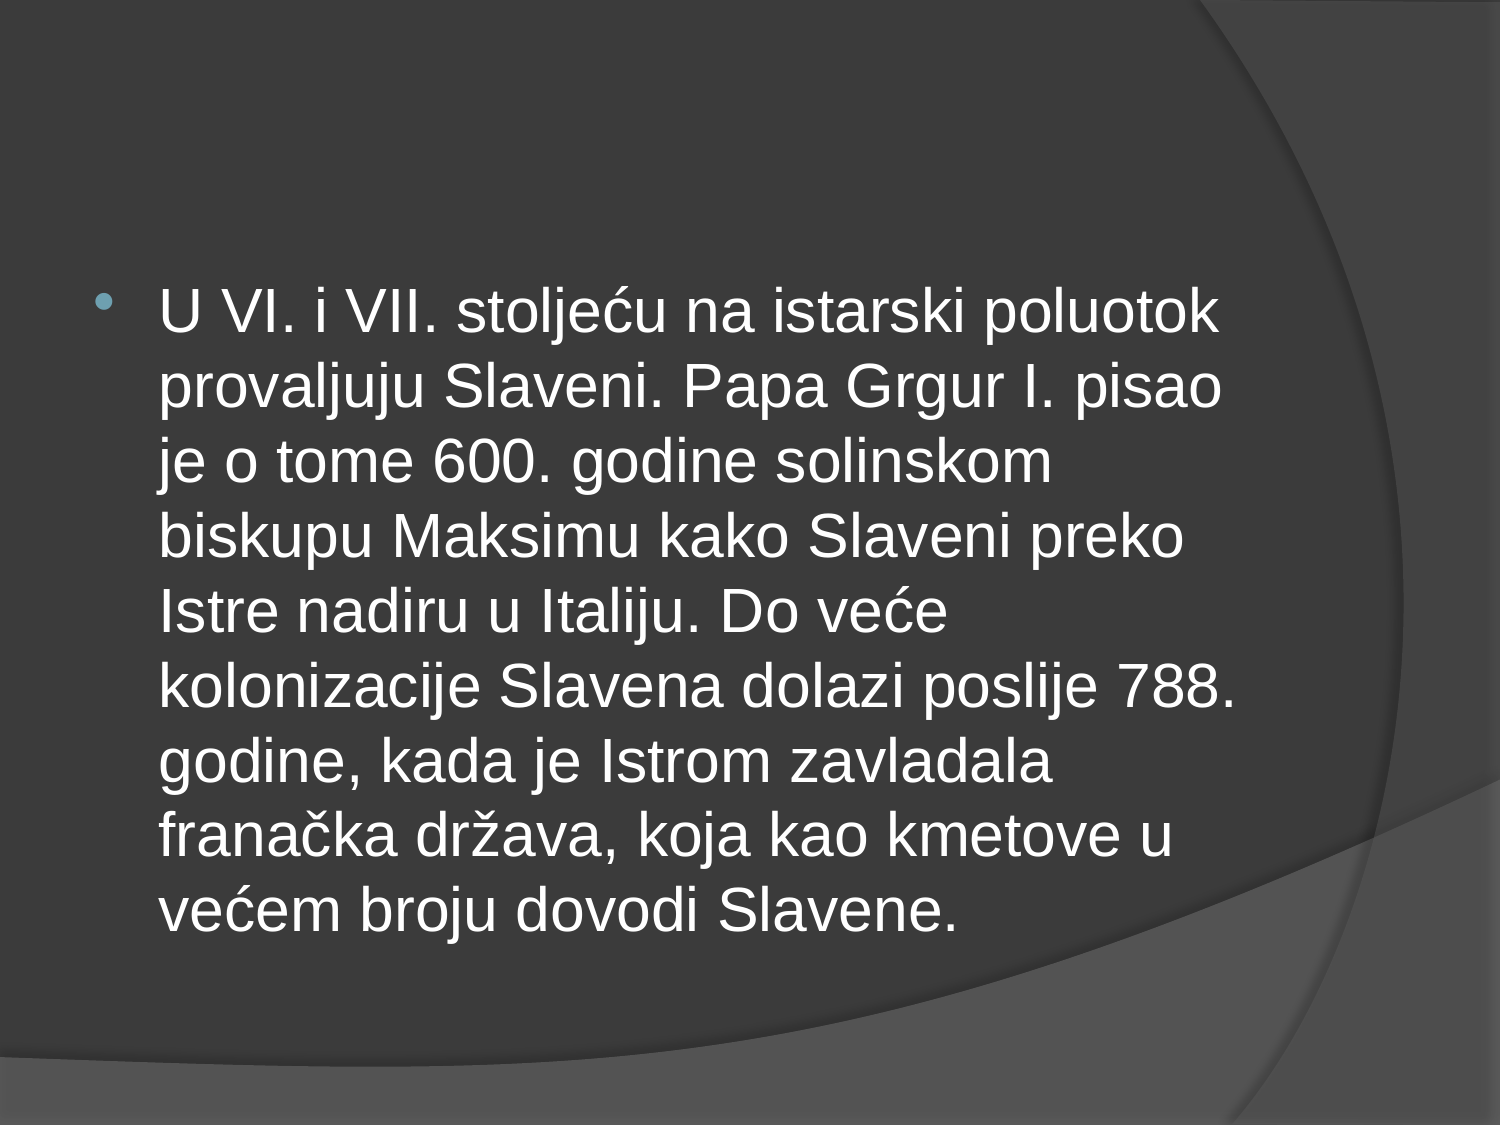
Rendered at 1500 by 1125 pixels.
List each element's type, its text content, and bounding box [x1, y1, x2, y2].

list U VI. i VII. stoljeću na istarski poluotok provaljuju Slaveni. Papa Grgur I. pisao je o tome 600. godine solinskom biskupu Maksimu kako Slaveni preko Istre nadiru u Italiju. Do veće kolonizacije Slavena dolazi poslije 788. godine, kada je Istrom zavladala franačka država, koja kao kmetove u većem broju dovodi Slavene. [75, 262, 1300, 1005]
